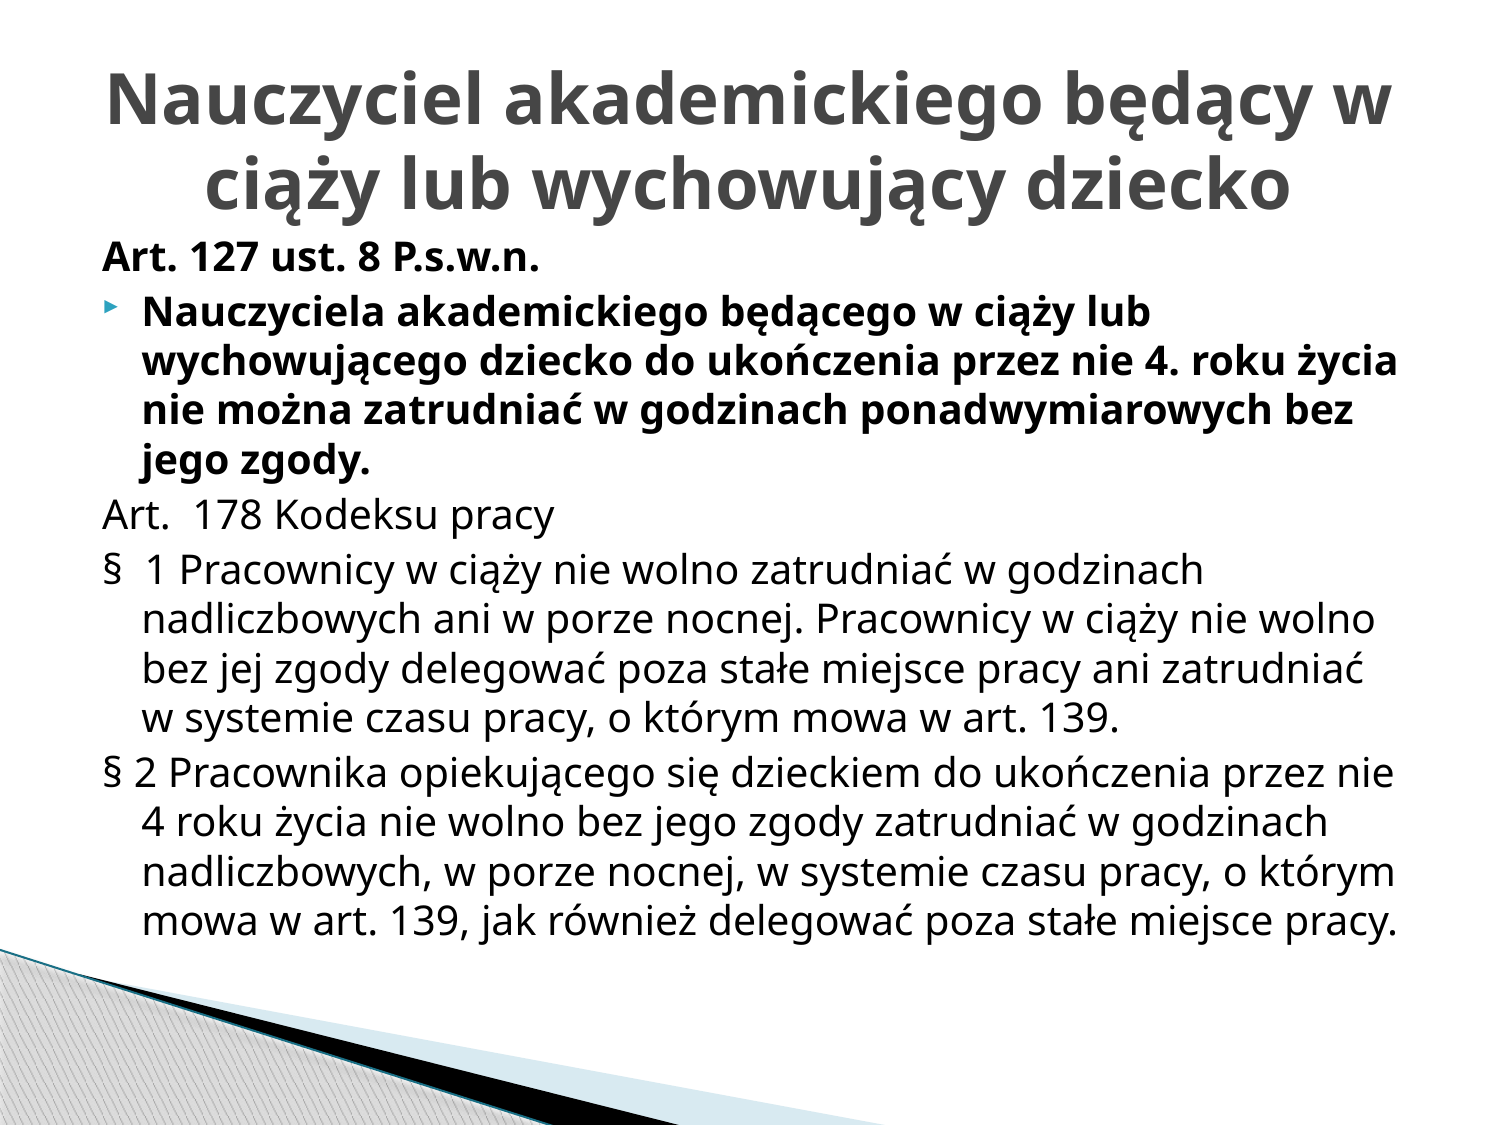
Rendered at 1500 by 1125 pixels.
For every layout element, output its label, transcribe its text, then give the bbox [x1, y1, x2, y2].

list Art. 127 ust. 8 P.s.w.n. Nauczyciela akademickiego będącego w ciąży lub wychowującego dziecko do ukończenia przez nie 4. roku życia nie można zatrudniać w godzinach ponadwymiarowych bez jego zgody. Art. 178 Kodeksu pracy § 1 Pracownicy w ciąży nie wolno zatrudniać w godzinach nadliczbowych ani w porze nocnej. Pracownicy w ciąży nie wolno bez jej zgody delegować poza stałe miejsce pracy ani zatrudniać w systemie czasu pracy, o którym mowa w art. 139. § 2 Pracownika opiekującego się dzieckiem do ukończenia przez nie 4 roku życia nie wolno bez jego zgody zatrudniać w godzinach nadliczbowych, w porze nocnej, w systemie czasu pracy, o którym mowa w art. 139, jak również delegować poza stałe miejsce pracy. [70, 222, 1421, 966]
title Nauczyciel akademickiego będący w ciąży lub wychowujący dziecko [75, 45, 1425, 233]
